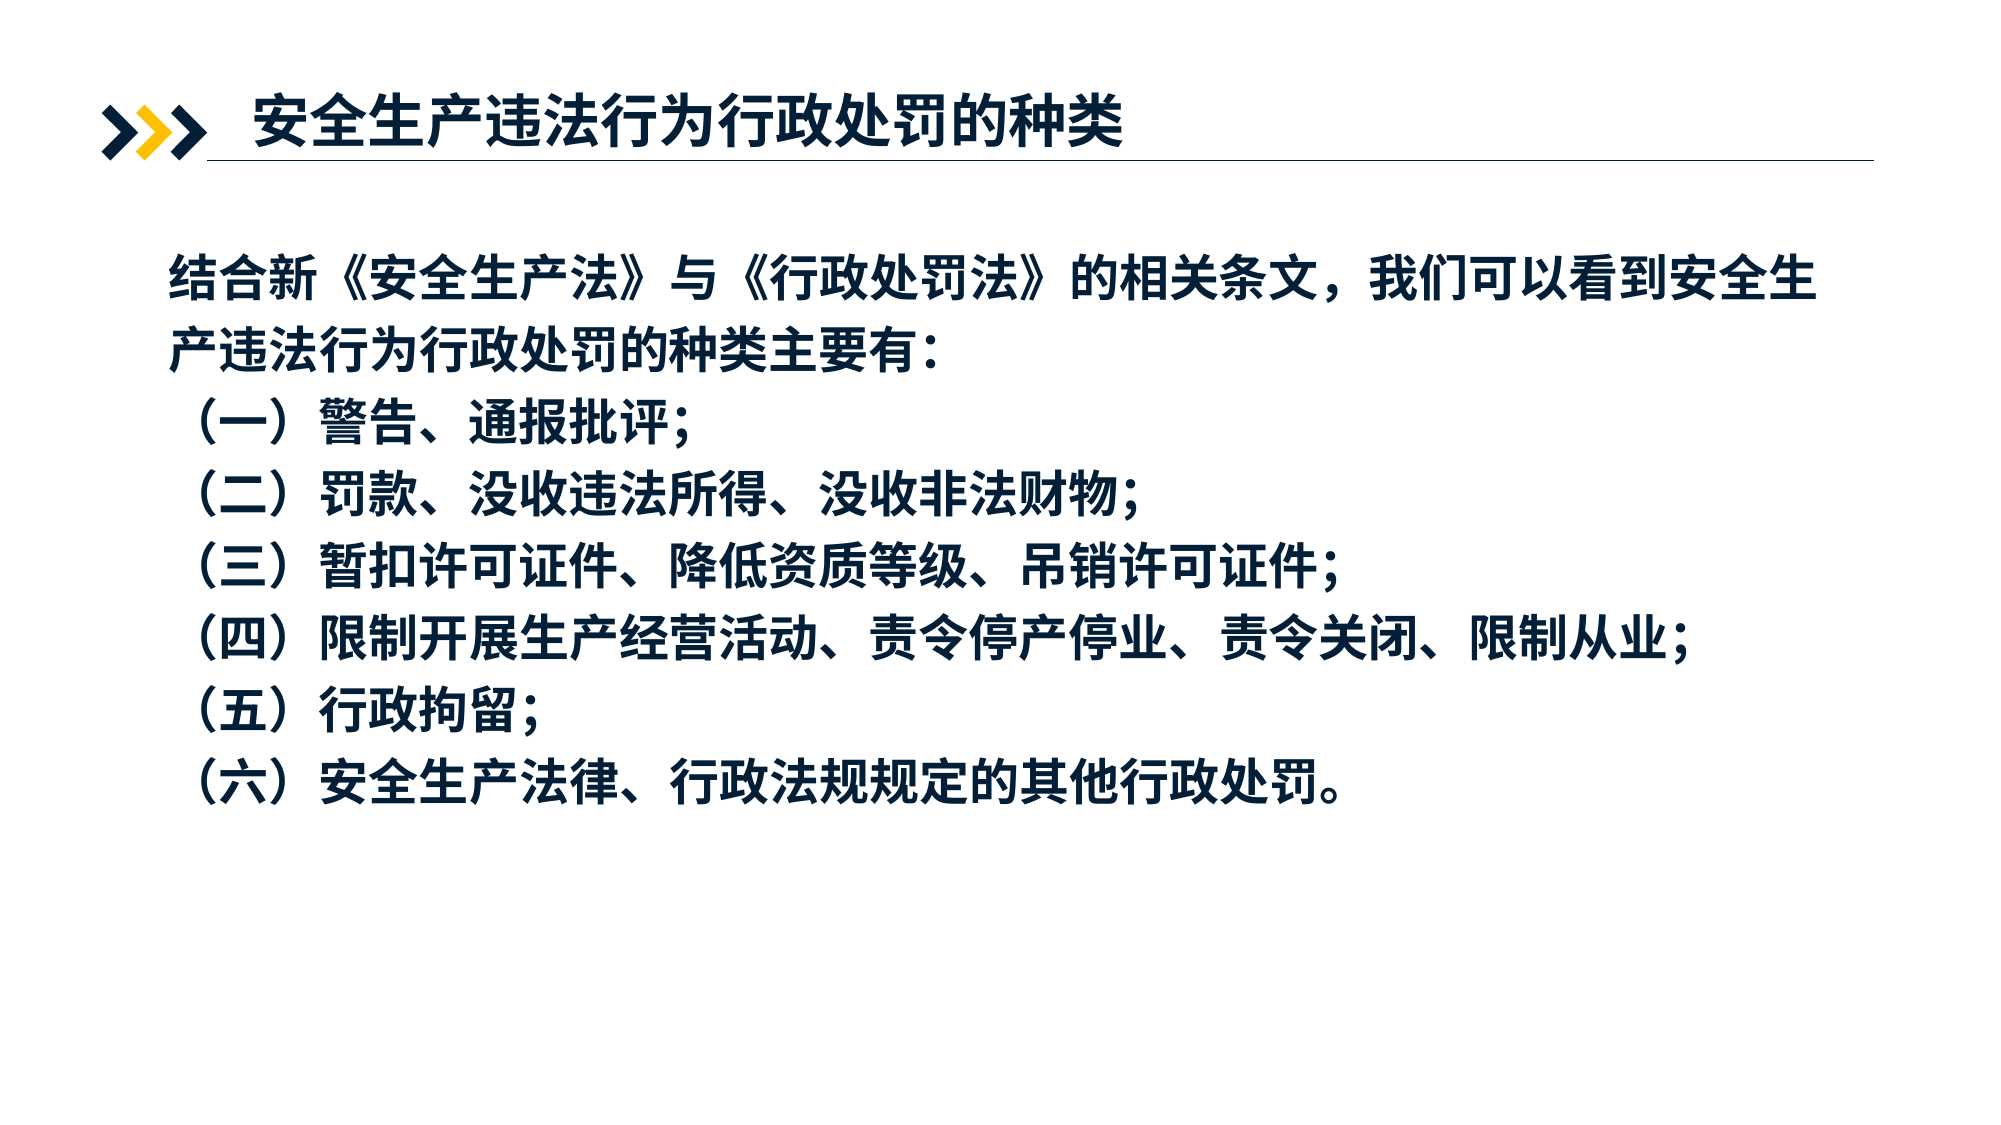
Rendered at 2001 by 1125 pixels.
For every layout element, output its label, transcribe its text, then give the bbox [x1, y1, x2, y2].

text_box 安全生产违法行为行政处罚的种类 [239, 78, 1163, 104]
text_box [101, 104, 1875, 161]
text_box 结合新《安全生产法》与《行政处罚法》的相关条文，我们可以看到安全生产违法行为行政处罚的种类主要有： （一）警告、通报批评； （二）罚款、没收违法所得、没收非法财物； （三）暂扣许可证件、降低资质等级、吊销许可证件； （四）限制开展生产经营活动、责令停产停业、责令关闭、限制从业； （五）行政拘留； （六）安全生产法律、行政法规规定的其他行政处罚。 [154, 227, 1851, 818]
